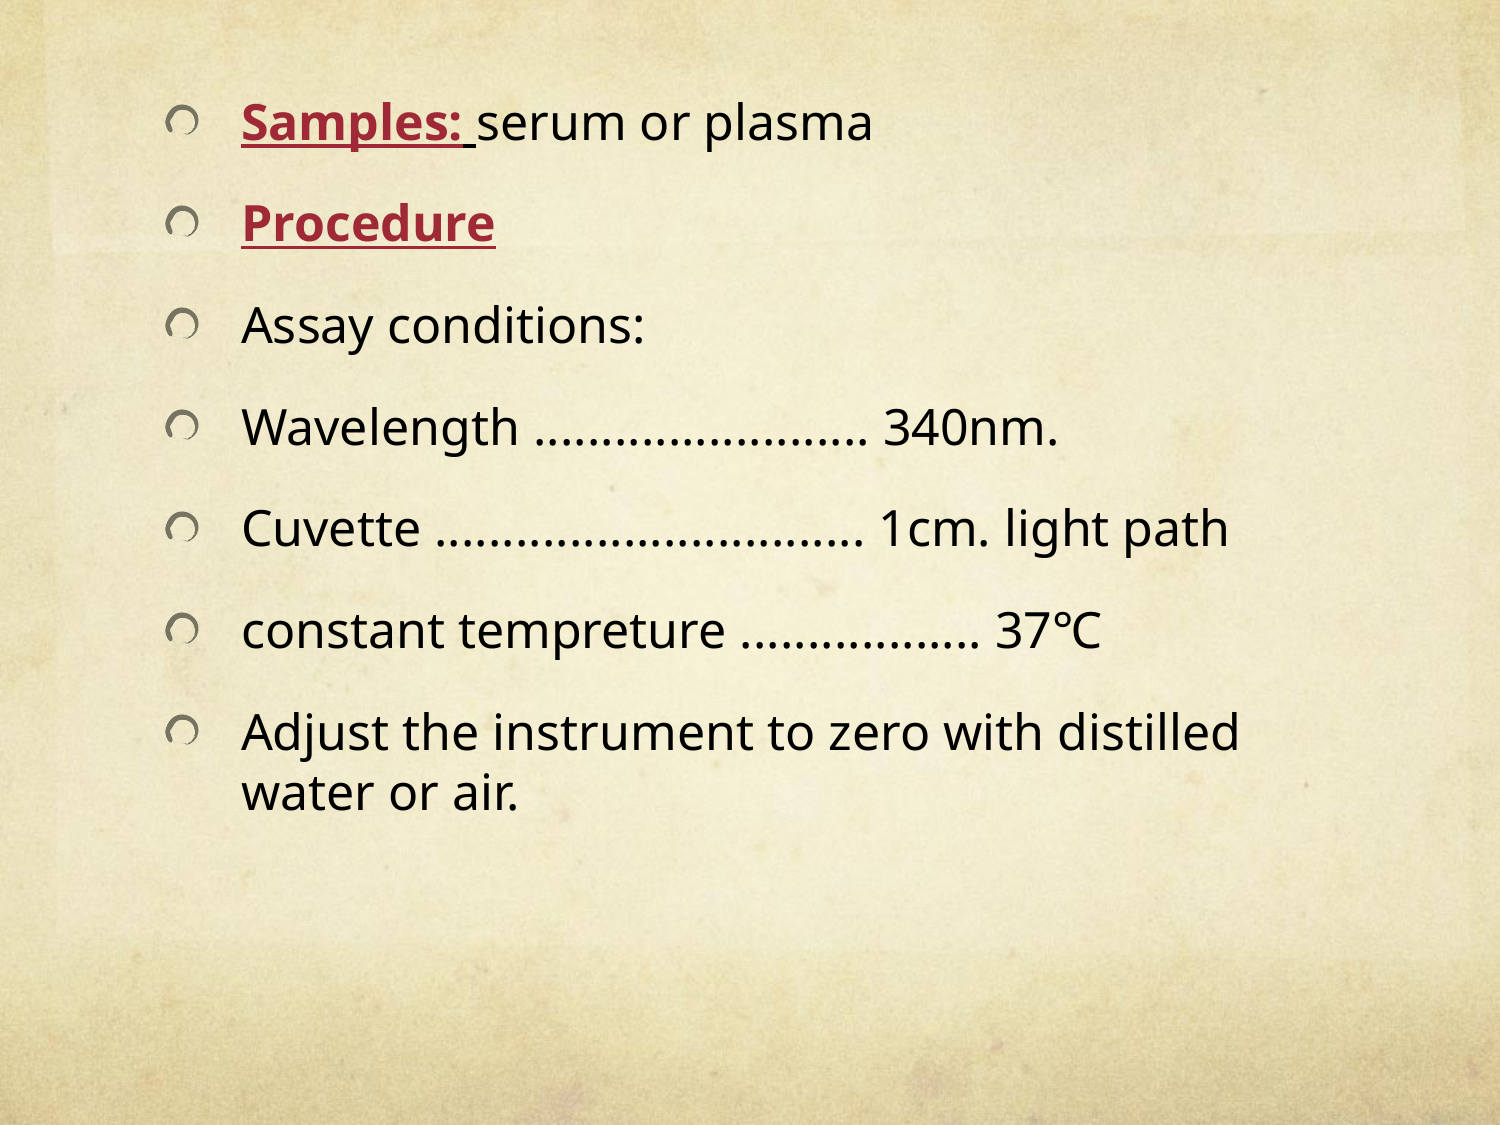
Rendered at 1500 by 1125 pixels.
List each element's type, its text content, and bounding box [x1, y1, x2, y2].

list Samples: serum or plasma Procedure Assay conditions: Wavelength ......................... 340nm. Cuvette ................................ 1cm. light path constant tempreture .................. 37℃ Adjust the instrument to zero with distilled water or air. [149, 82, 1350, 951]
picture [0, 0, 1500, 1125]
